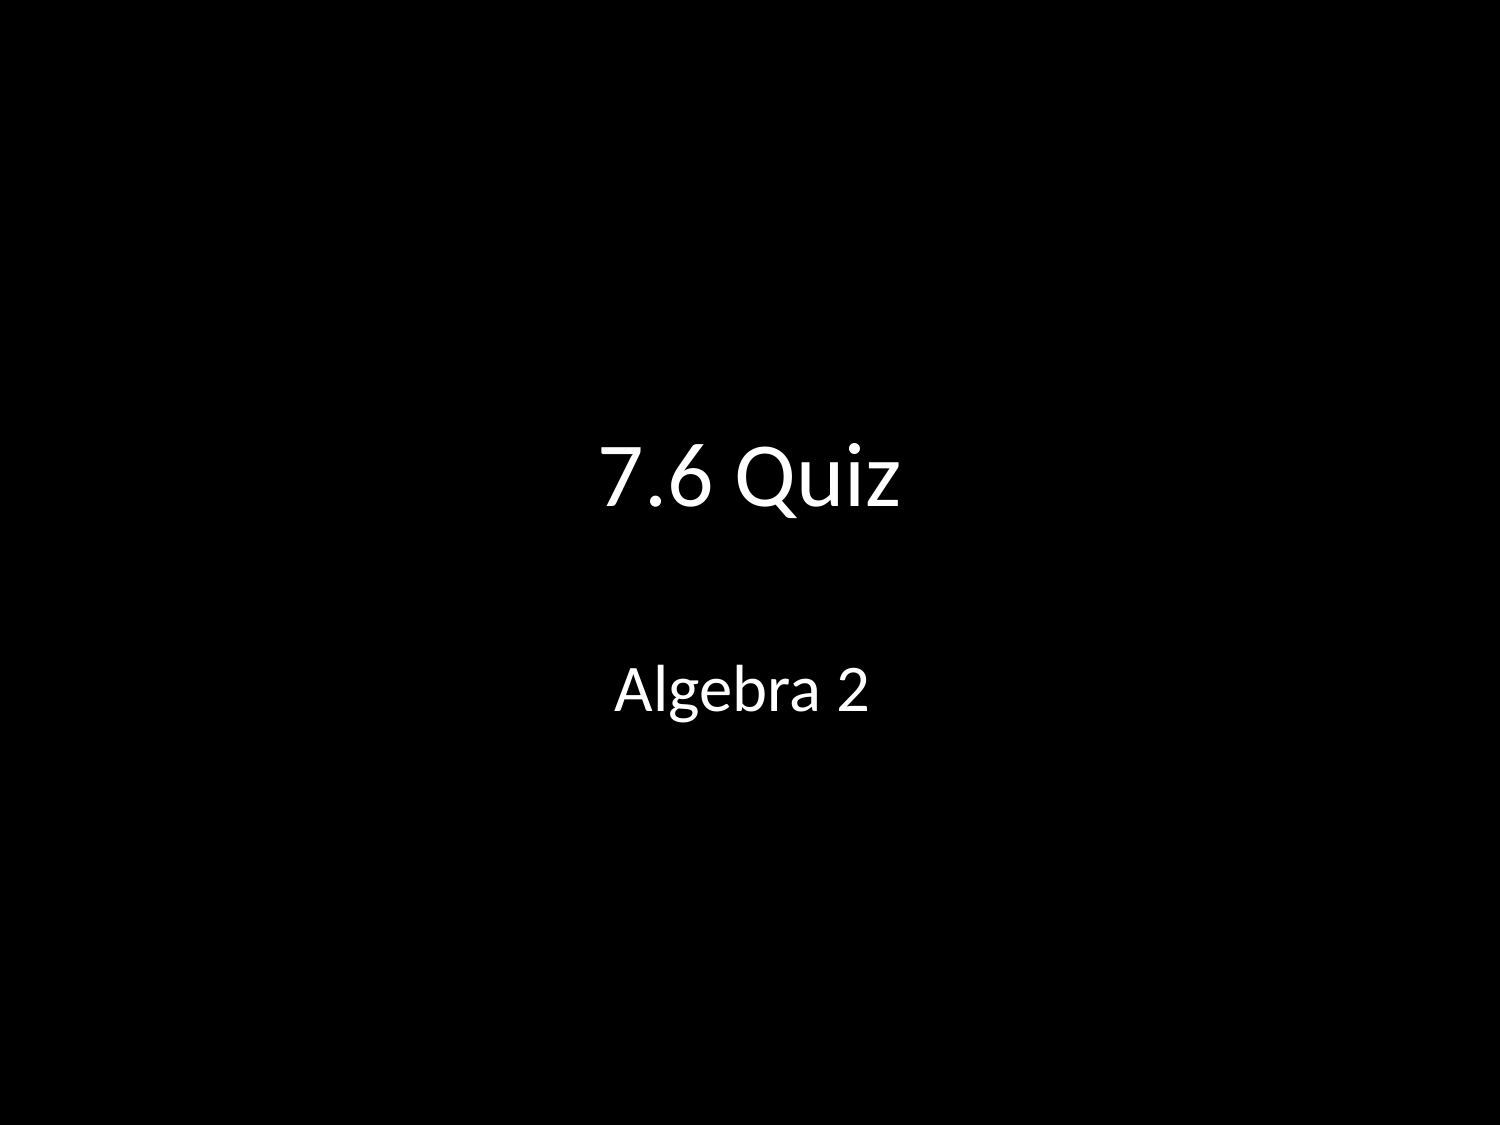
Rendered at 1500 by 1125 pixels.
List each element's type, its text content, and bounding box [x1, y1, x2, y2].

title 7.6 Quiz [112, 349, 1388, 591]
subtitle Algebra 2 [225, 637, 1275, 925]
